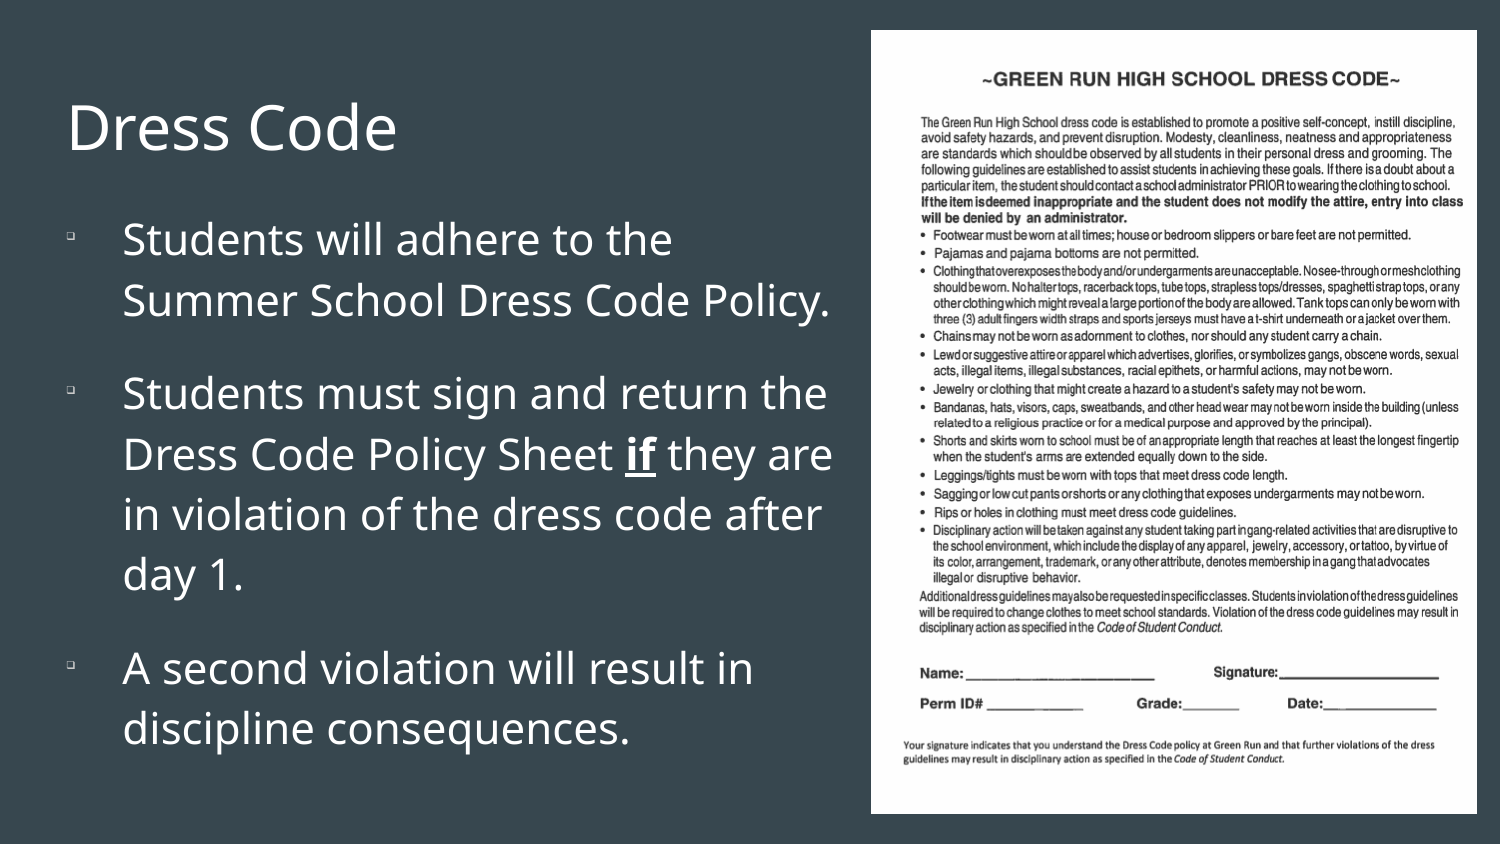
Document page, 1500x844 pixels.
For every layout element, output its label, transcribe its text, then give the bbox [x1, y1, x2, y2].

list Students will adhere to the Summer School Dress Code Policy. Students must sign and return the Dress Code Policy Sheet if they are in violation of the dress code after day 1. A second violation will result in discipline consequences. [51, 189, 865, 750]
picture [870, 29, 1477, 814]
title Dress Code [51, 72, 865, 167]
